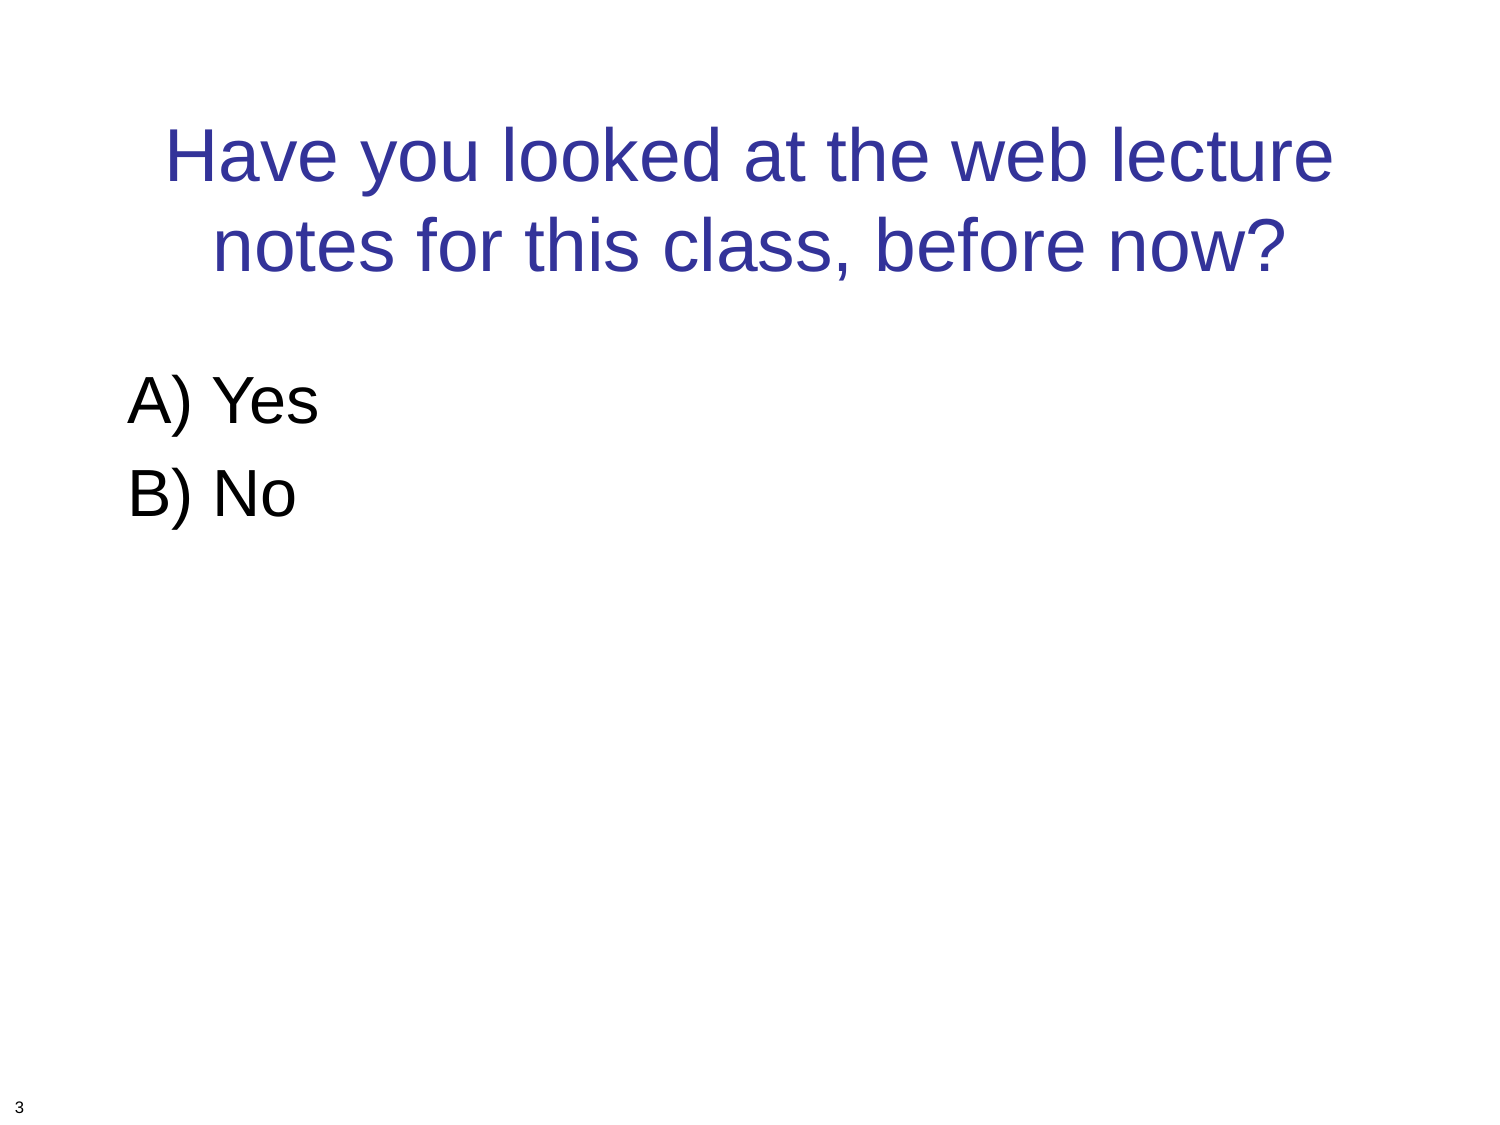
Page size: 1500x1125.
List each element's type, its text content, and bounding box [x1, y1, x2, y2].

title Have you looked at the web lecture notes for this class, before now? [112, 72, 1388, 321]
text_box 3 [0, 1089, 50, 1125]
list A) Yes B) No [112, 349, 1388, 1091]
